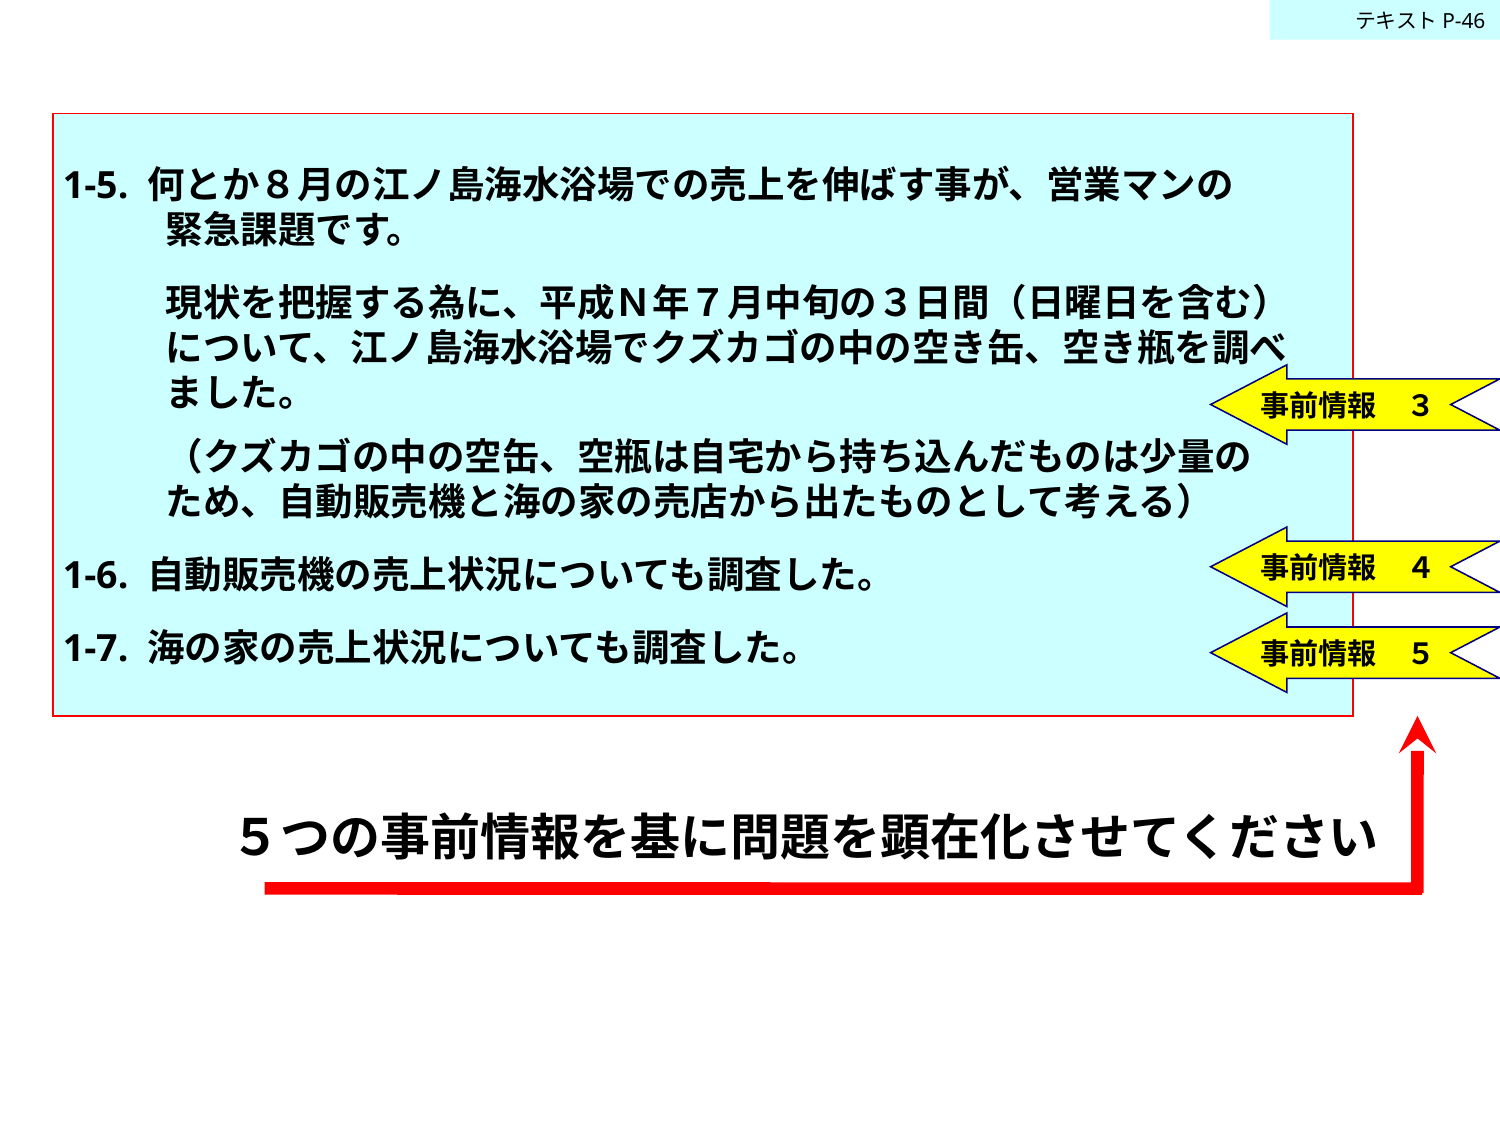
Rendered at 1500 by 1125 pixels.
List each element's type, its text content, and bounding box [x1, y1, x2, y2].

text_box 事前情報 ３ [1210, 364, 1500, 445]
text_box 事前情報 ４ [1210, 527, 1500, 607]
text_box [264, 715, 1423, 894]
text_box 1-5. 何とか８月の江ノ島海水浴場での売上を伸ばす事が、営業マンの 緊急課題です。 現状を把握する為に、平成Ｎ年７月中旬の３日間（日曜日を含む） について、江ノ島海水浴場でクズカゴの中の空き缶、空き瓶を調べ ました。 （クズカゴの中の空缶、空瓶は自宅から持ち込んだものは少量の ため、自動販売機と海の家の売店から出たものとして考える） 1-6. 自動販売機の売上状況についても調査した。 1-7. 海の家の売上状況についても調査した。 [53, 113, 1354, 717]
text_box ５つの事前情報を基に問題を顕在化させてください [206, 798, 259, 874]
text_box 事前情報 ５ [1210, 612, 1500, 693]
text_box テキストP-46 [1269, 0, 1500, 40]
